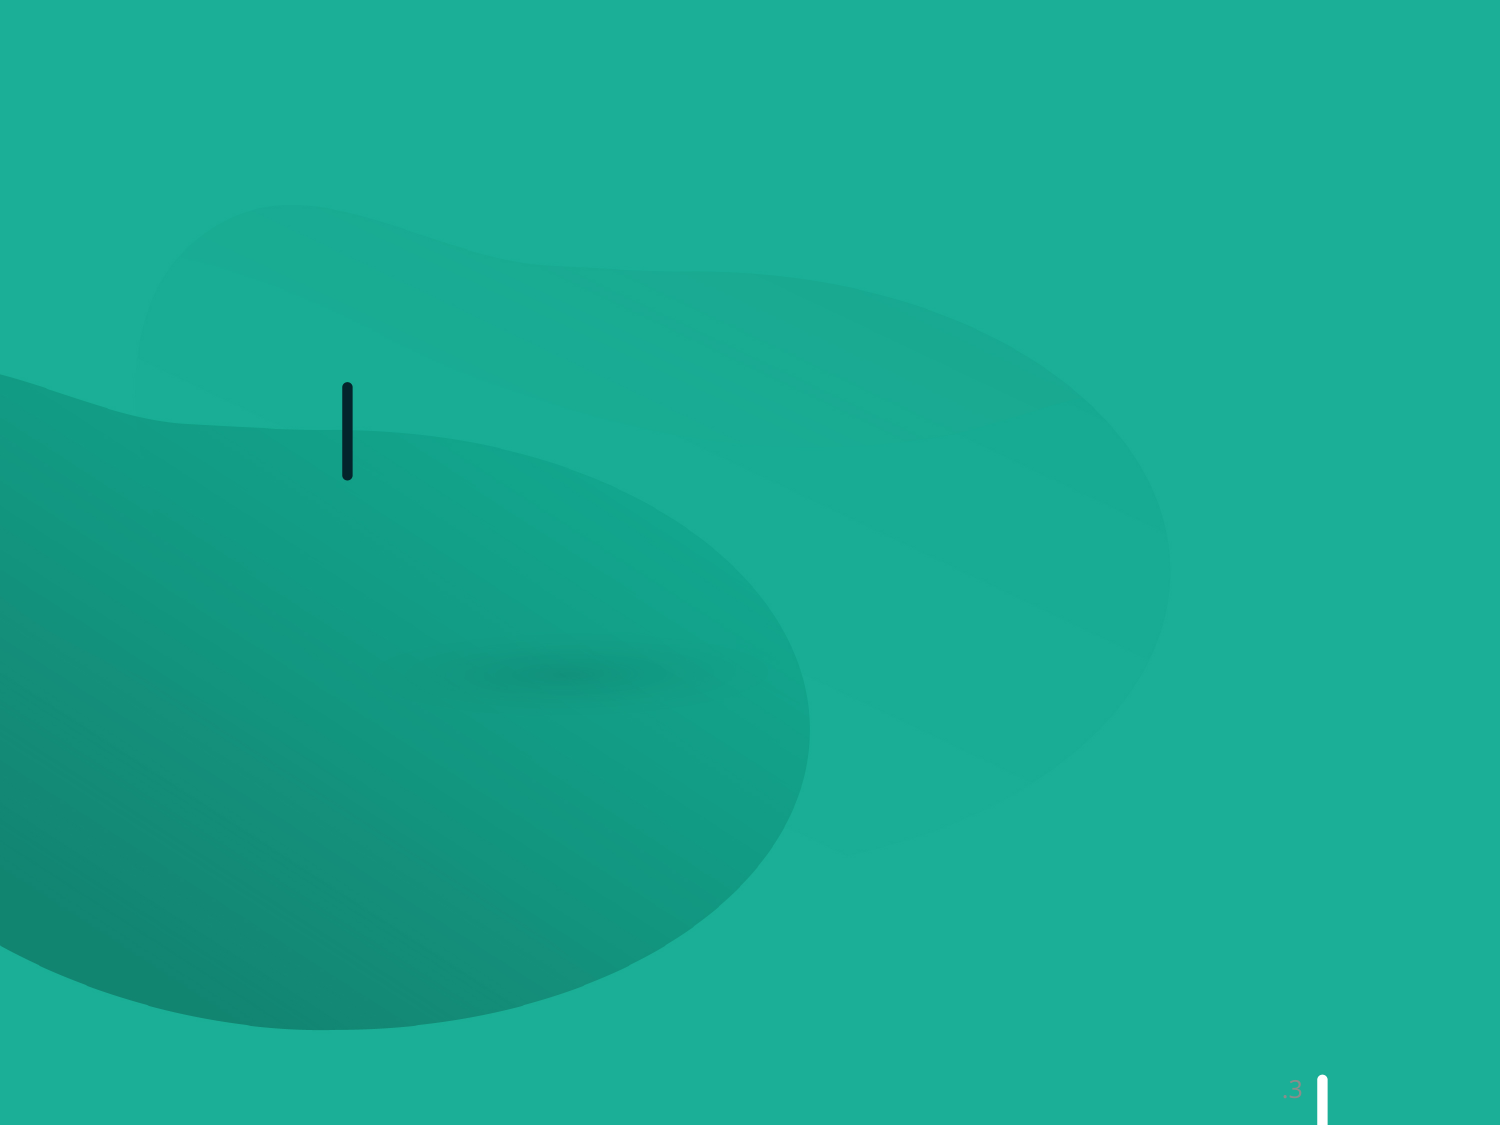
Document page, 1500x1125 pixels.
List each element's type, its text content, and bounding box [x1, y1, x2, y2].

slide_number .3 [967, 1061, 1318, 1121]
picture [0, 0, 1500, 1125]
